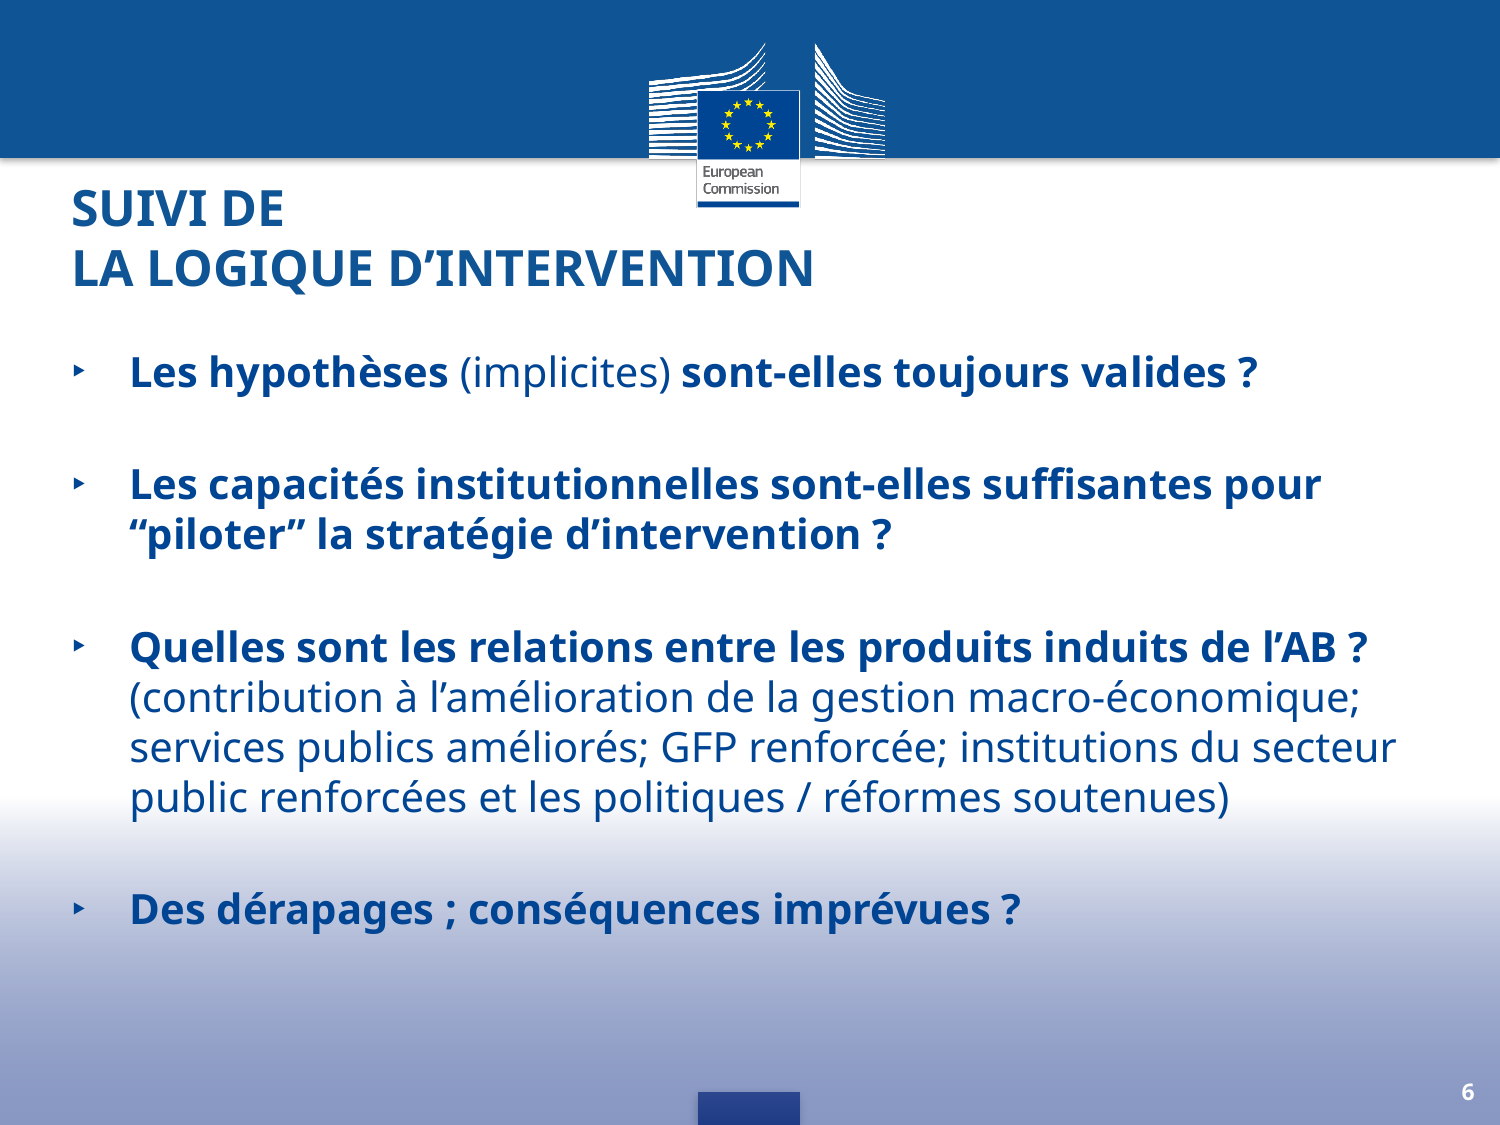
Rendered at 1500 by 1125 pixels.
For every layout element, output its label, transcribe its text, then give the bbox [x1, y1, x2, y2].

title Suivi de la logique d’intervention [56, 172, 1444, 300]
text_box Les hypothèses (implicites) sont-elles toujours valides ? Les capacités institutionnelles sont-elles suffisantes pour “piloter” la stratégie d’intervention ? Quelles sont les relations entre les produits induits de l’AB ? (contribution à l’amélioration de la gestion macro-économique; services publics améliorés; GFP renforcée; institutions du secteur public renforcées et les politiques / réformes soutenues) Des dérapages ; conséquences imprévues ? [56, 338, 1444, 835]
picture [649, 42, 885, 172]
slide_number 6 [1139, 1070, 1490, 1125]
text_box [0, 796, 1500, 1125]
